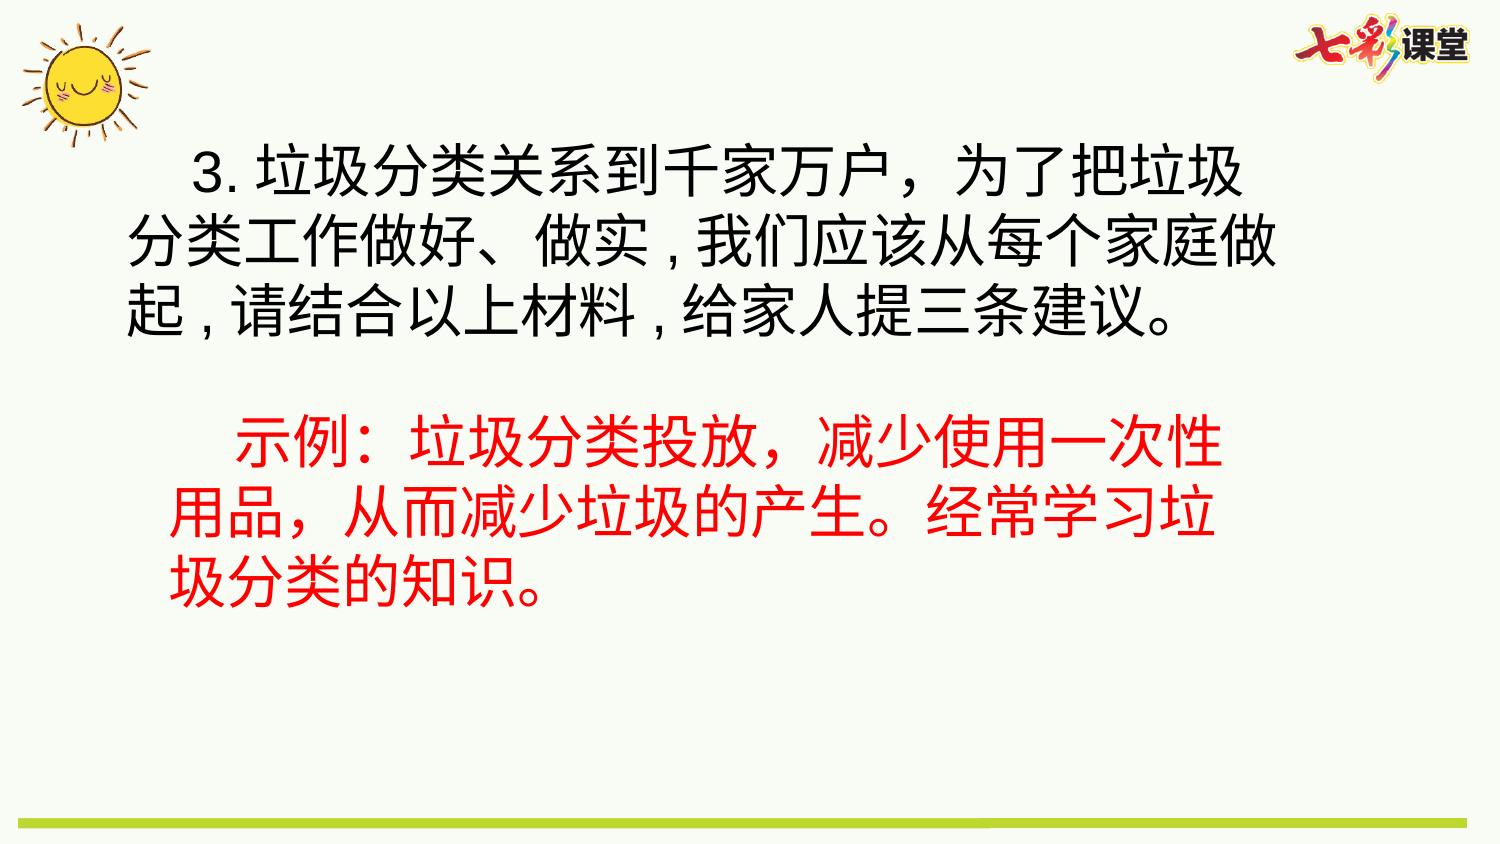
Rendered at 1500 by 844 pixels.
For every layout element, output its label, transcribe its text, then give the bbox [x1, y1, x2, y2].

text_box 3.垃圾分类关系到千家万户，为了把垃圾分类工作做好、做实,我们应该从每个家庭做起,请结合以上材料,给家人提三条建议。 [112, 126, 1317, 352]
picture [0, 0, 173, 172]
picture [1291, 9, 1472, 87]
picture [18, 771, 1467, 844]
text_box 示例：垃圾分类投放，减少使用一次性用品，从而减少垃圾的产生。经常学习垃圾分类的知识。 [153, 398, 1276, 623]
